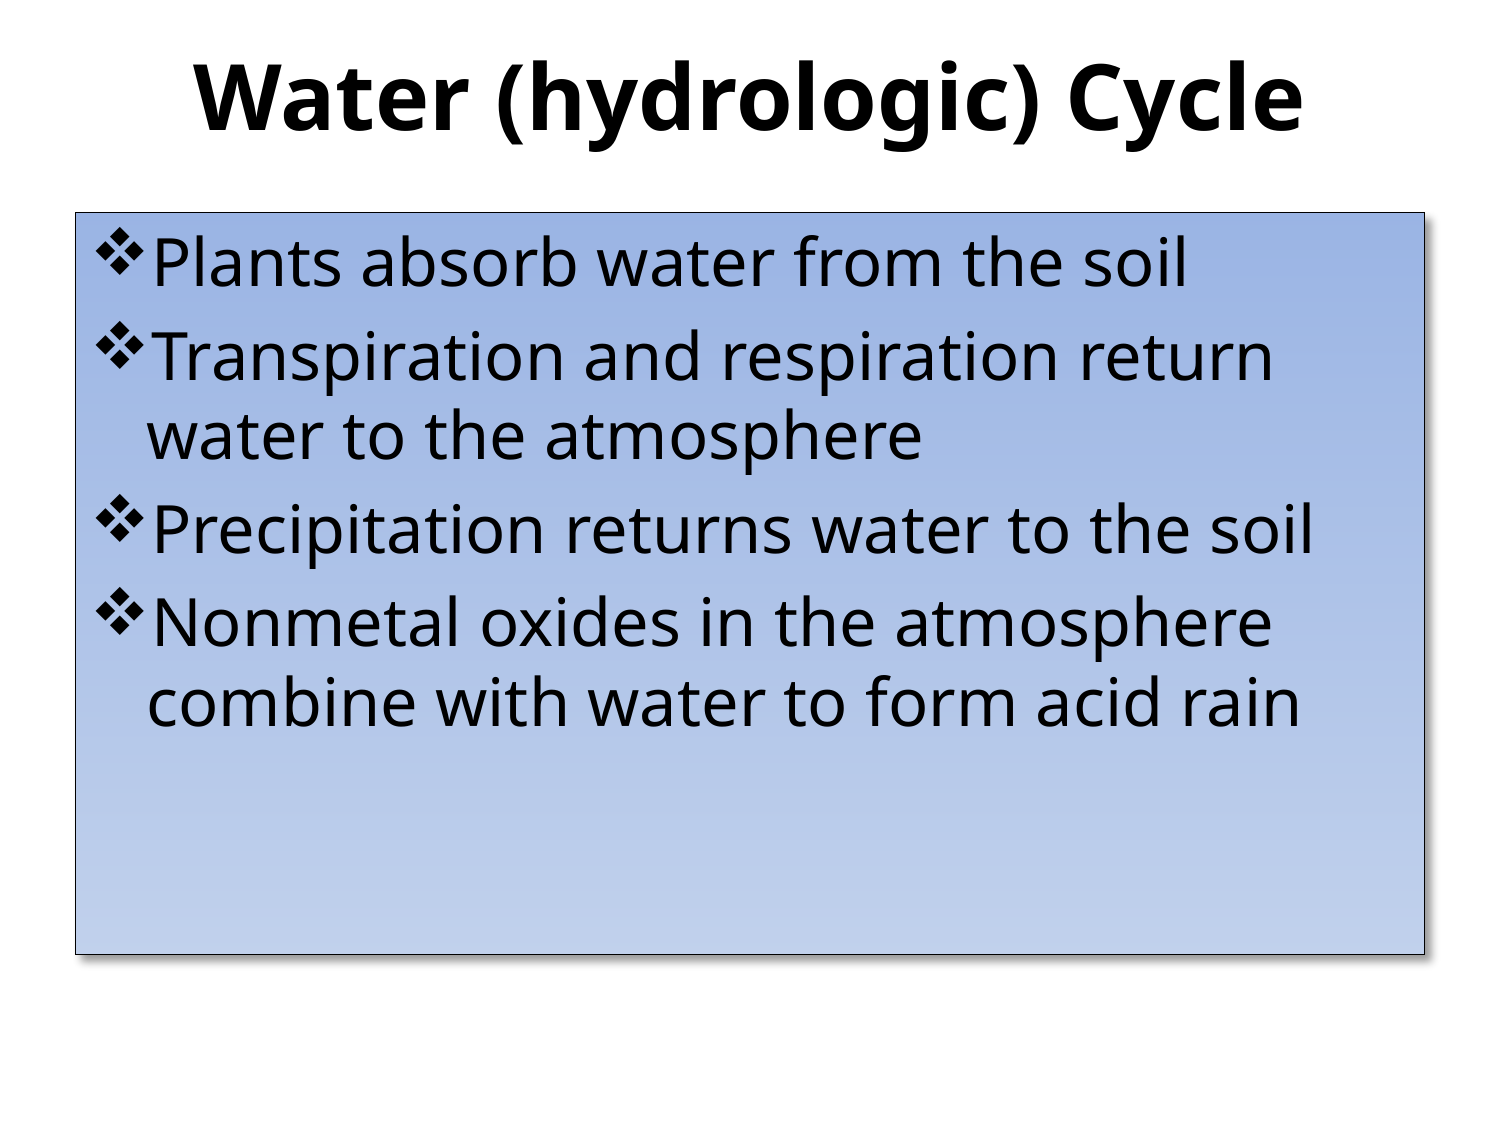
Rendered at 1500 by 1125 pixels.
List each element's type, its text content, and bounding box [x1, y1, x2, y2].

list Plants absorb water from the soil Transpiration and respiration return water to the atmosphere Precipitation returns water to the soil Nonmetal oxides in the atmosphere combine with water to form acid rain [75, 212, 1425, 955]
title Water (hydrologic) Cycle [75, 0, 1425, 188]
